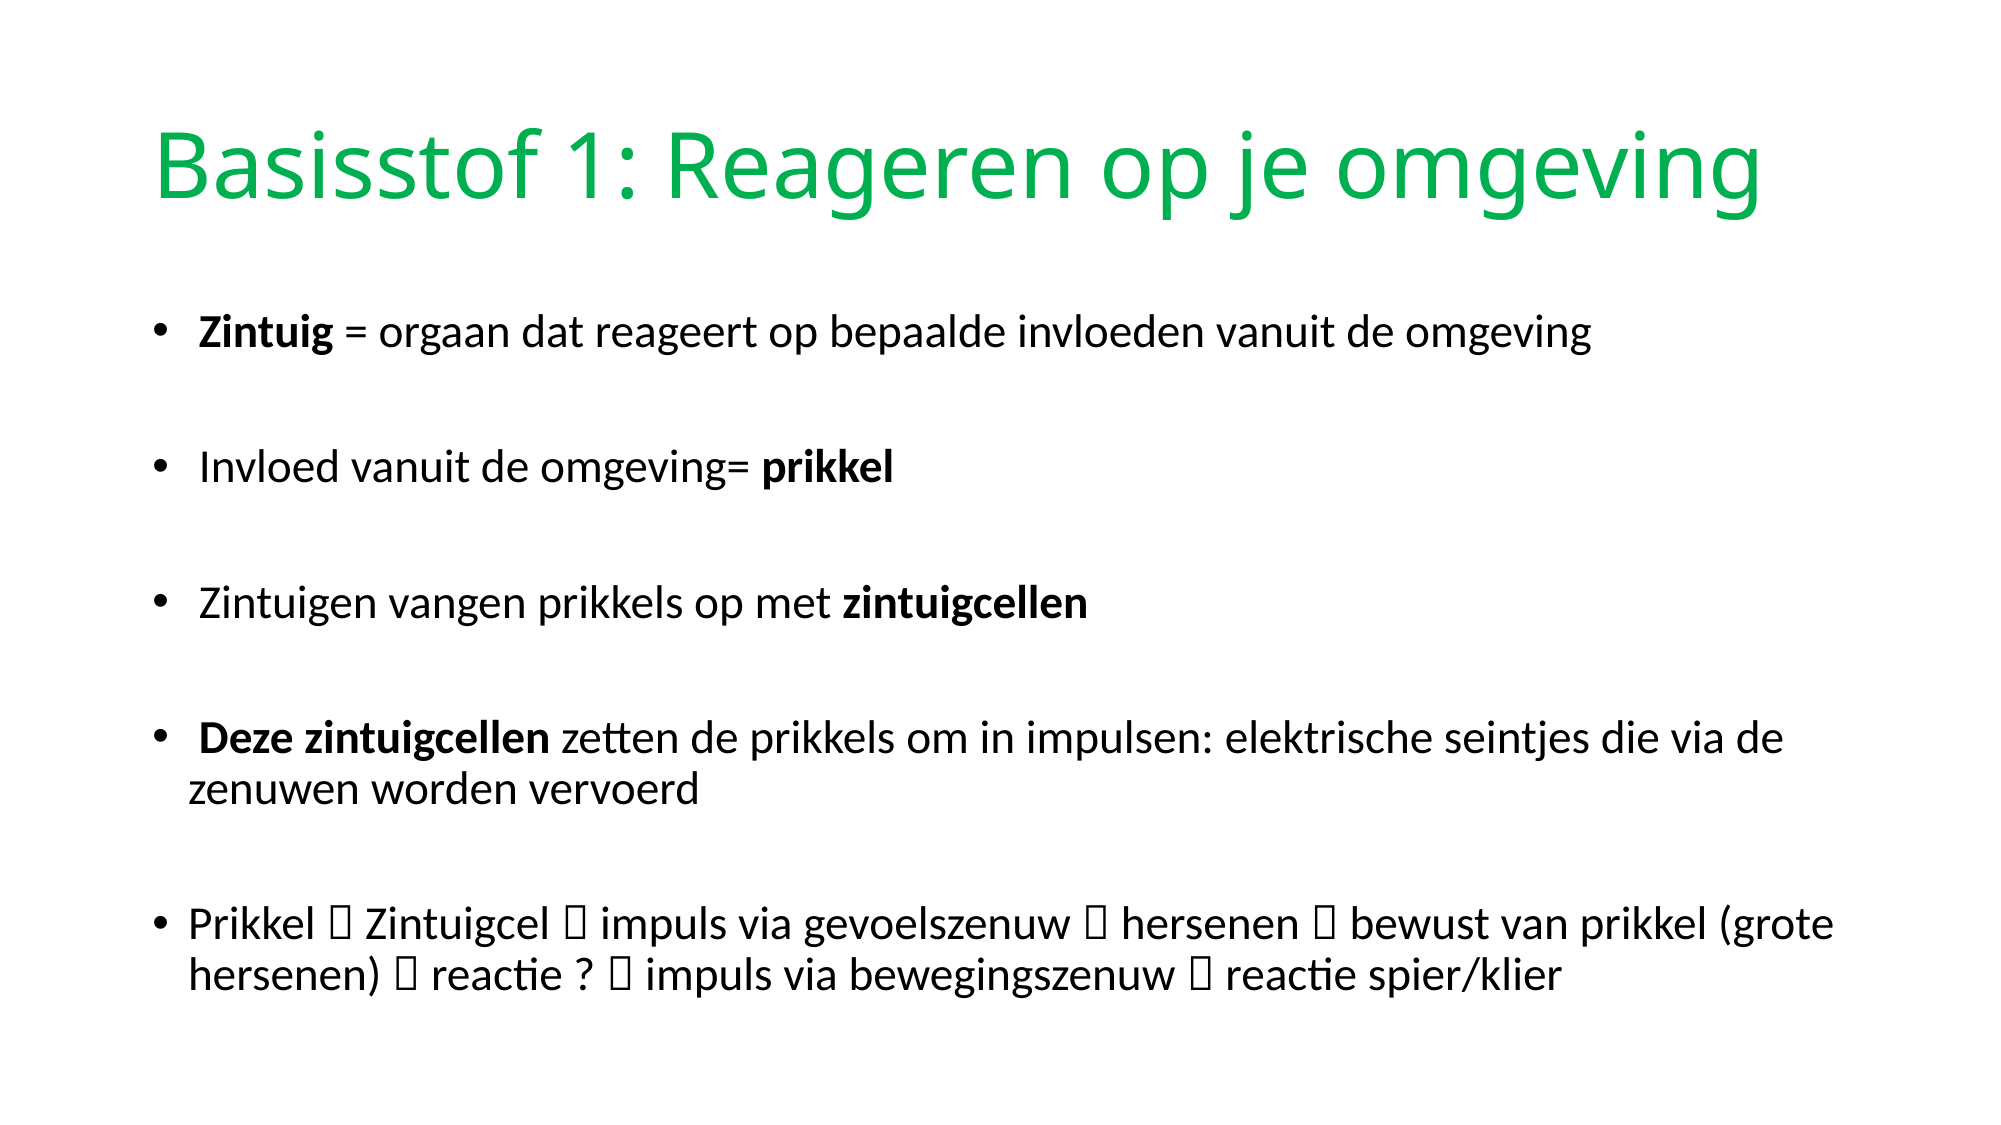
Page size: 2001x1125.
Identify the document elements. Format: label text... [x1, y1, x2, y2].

title Basisstof 1: Reageren op je omgeving [137, 59, 1863, 278]
list Zintuig = orgaan dat reageert op bepaalde invloeden vanuit de omgeving Invloed vanuit de omgeving= prikkel Zintuigen vangen prikkels op met zintuigcellen Deze zintuigcellen zetten de prikkels om in impulsen: elektrische seintjes die via de zenuwen worden vervoerd Prikkel  Zintuigcel  impuls via gevoelszenuw  hersenen  bewust van prikkel (grote hersenen)  reactie ?  impuls via bewegingszenuw  reactie spier/klier [137, 299, 1863, 1014]
